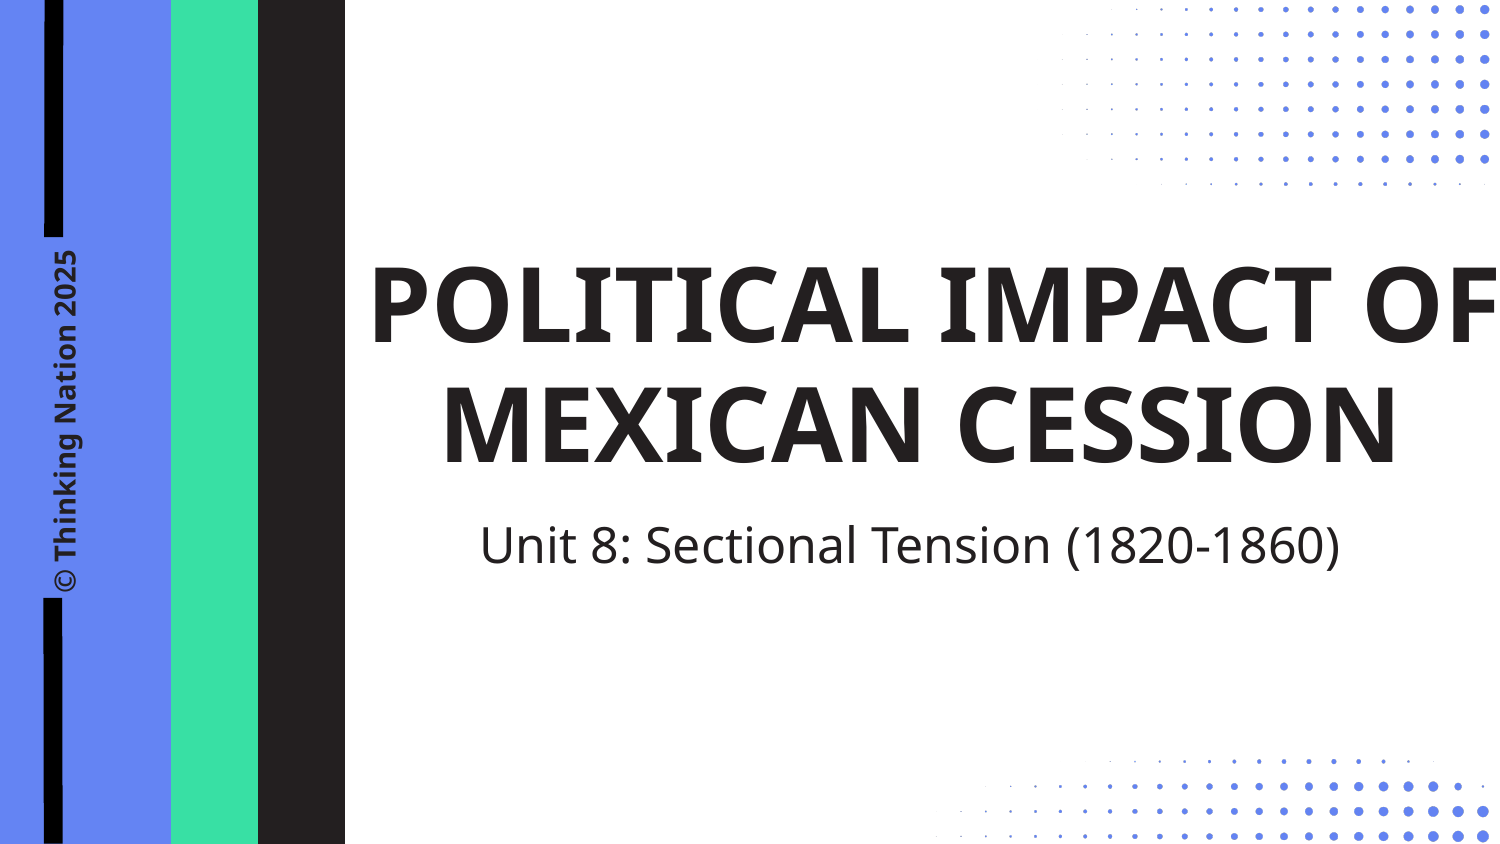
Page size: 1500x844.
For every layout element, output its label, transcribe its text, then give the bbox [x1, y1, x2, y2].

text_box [0, 0, 346, 844]
text_box POLITICAL IMPACT OF MEXICAN CESSION [356, 246, 1500, 487]
text_box Unit 8: Sectional Tension (1820-1860) [392, 513, 1428, 574]
text_box [911, 759, 1500, 844]
text_box [1037, 0, 1500, 186]
